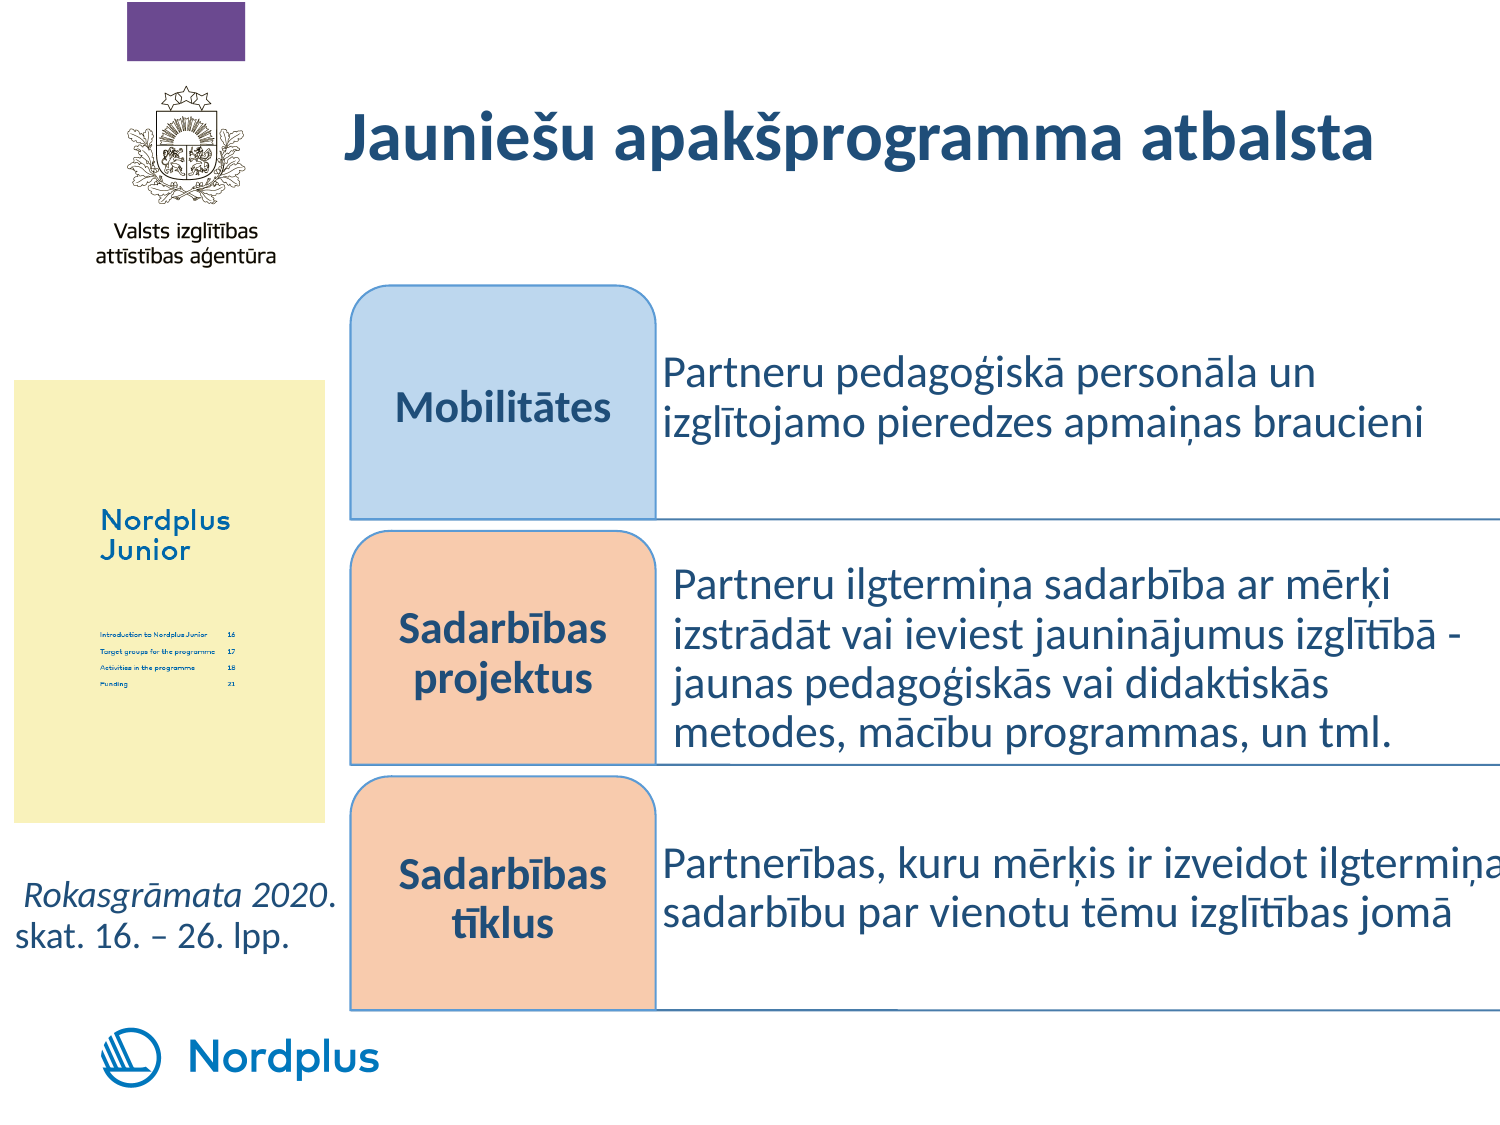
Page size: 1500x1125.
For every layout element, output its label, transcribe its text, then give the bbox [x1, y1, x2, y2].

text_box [350, 285, 1500, 1011]
picture [0, 0, 1500, 868]
title Jauniešu apakšprogramma atbalsta [324, 59, 1397, 215]
text_box Rokasgrāmata 2020. skat. 16. – 26. lpp. [0, 868, 350, 964]
picture [0, 964, 1500, 1125]
